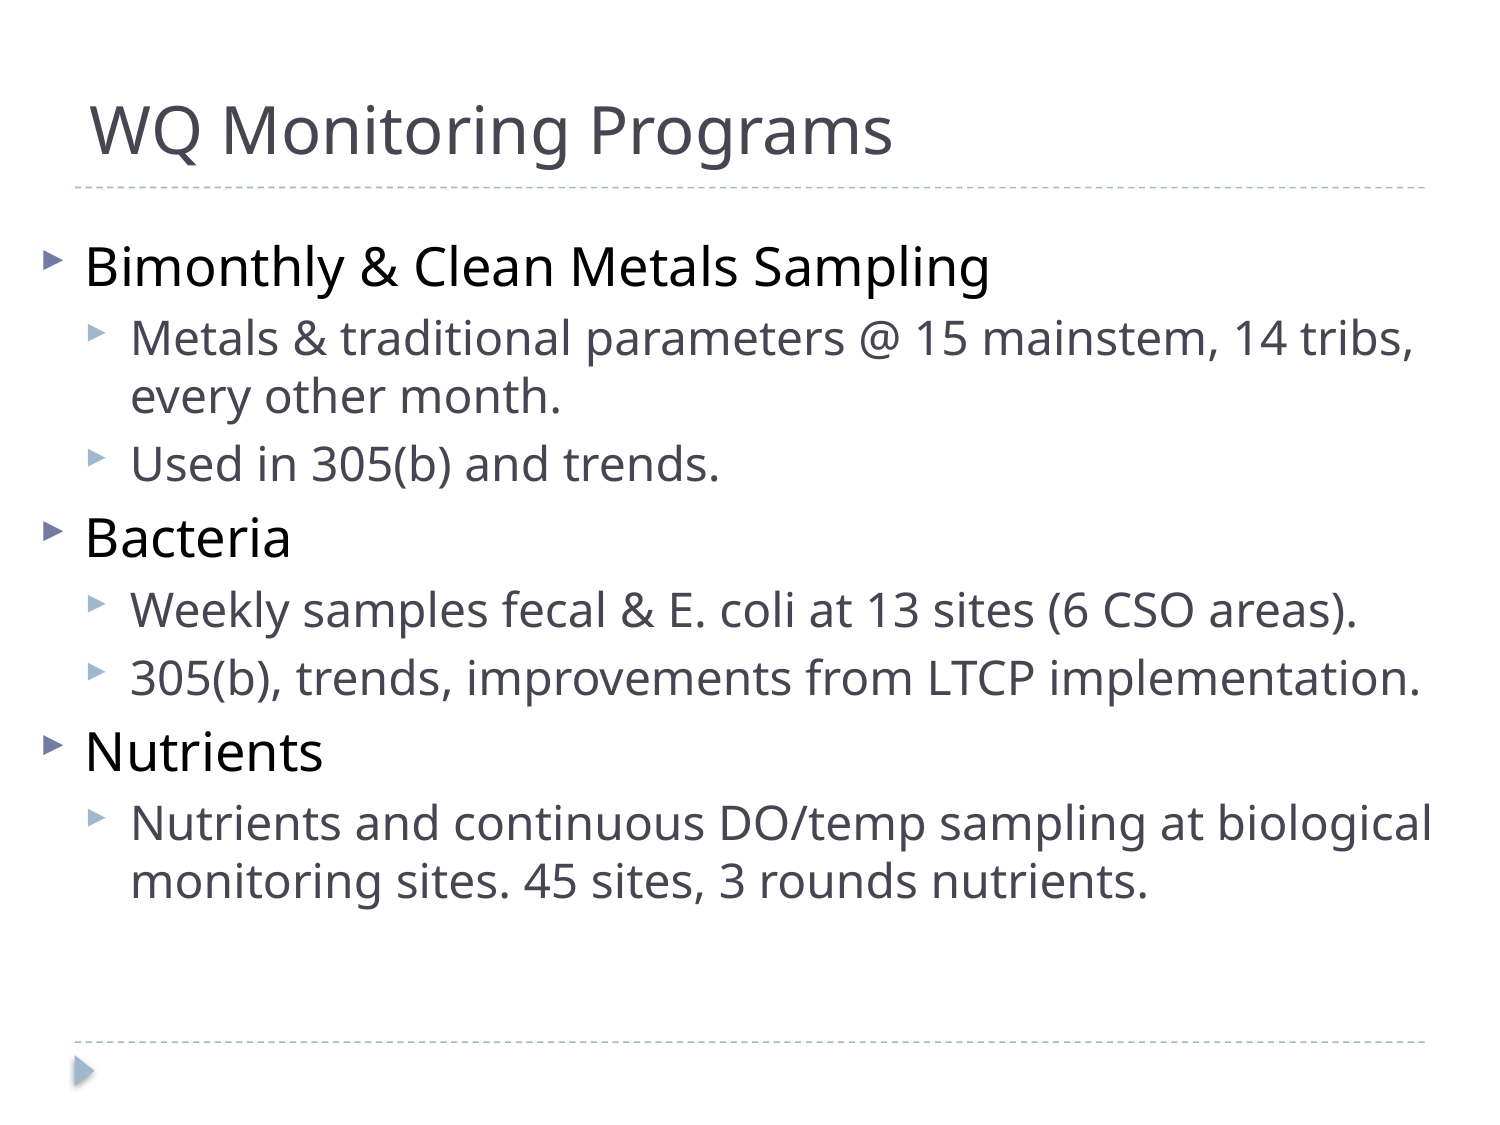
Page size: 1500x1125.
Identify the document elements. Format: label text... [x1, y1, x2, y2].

title WQ Monitoring Programs [75, 0, 1425, 175]
list Bimonthly & Clean Metals Sampling Metals & traditional parameters @ 15 mainstem, 14 tribs, every other month. Used in 305(b) and trends. Bacteria Weekly samples fecal & E. coli at 13 sites (6 CSO areas). 305(b), trends, improvements from LTCP implementation. Nutrients Nutrients and continuous DO/temp sampling at biological monitoring sites. 45 sites, 3 rounds nutrients. [24, 224, 1500, 1125]
